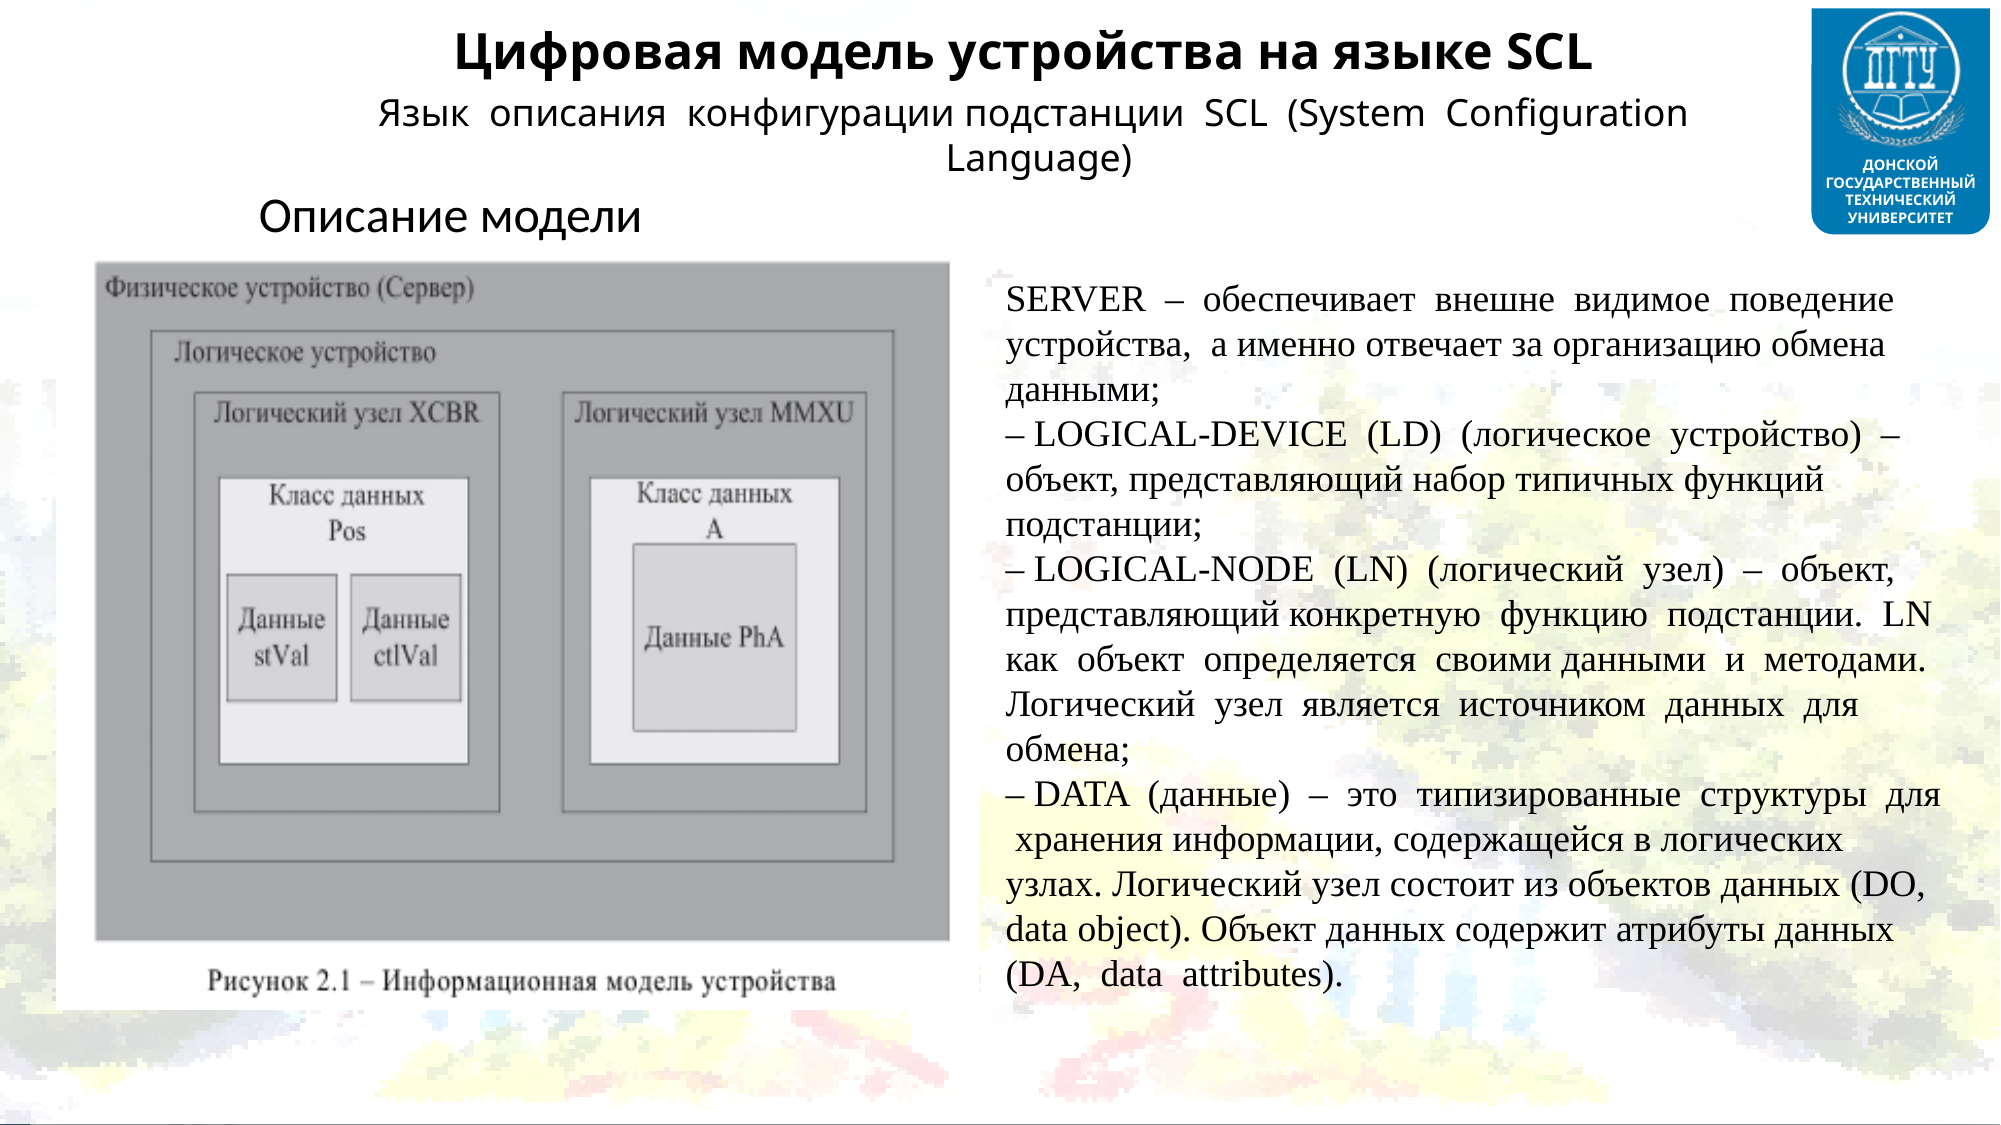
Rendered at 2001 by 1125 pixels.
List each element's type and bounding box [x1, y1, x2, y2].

text_box [1801, 8, 2000, 236]
picture [0, 0, 2000, 1125]
